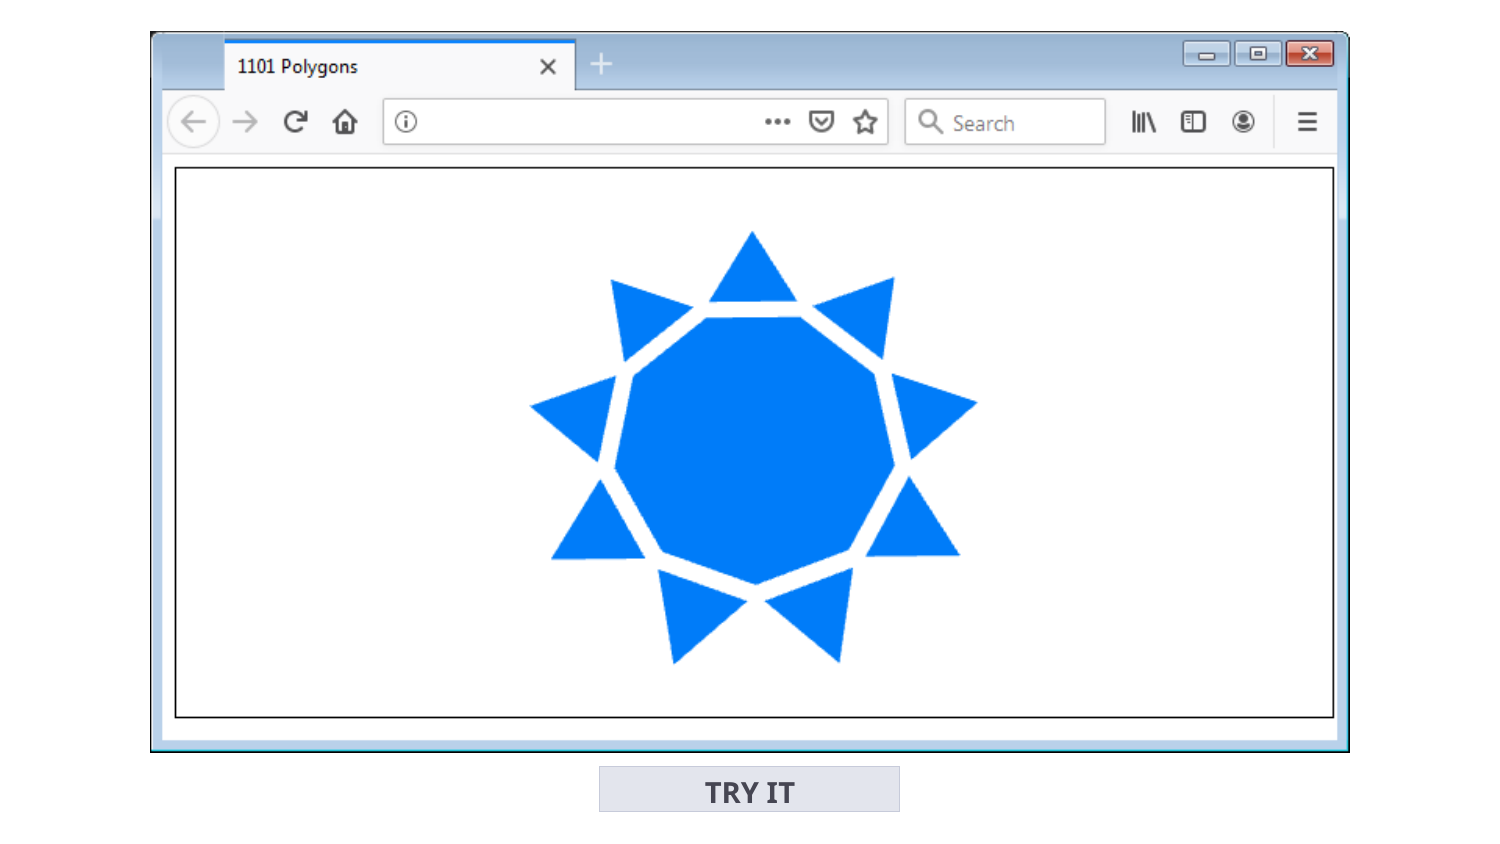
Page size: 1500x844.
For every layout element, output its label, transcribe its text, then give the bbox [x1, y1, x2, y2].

text_box TRY IT [599, 766, 900, 812]
picture [149, 31, 1351, 753]
